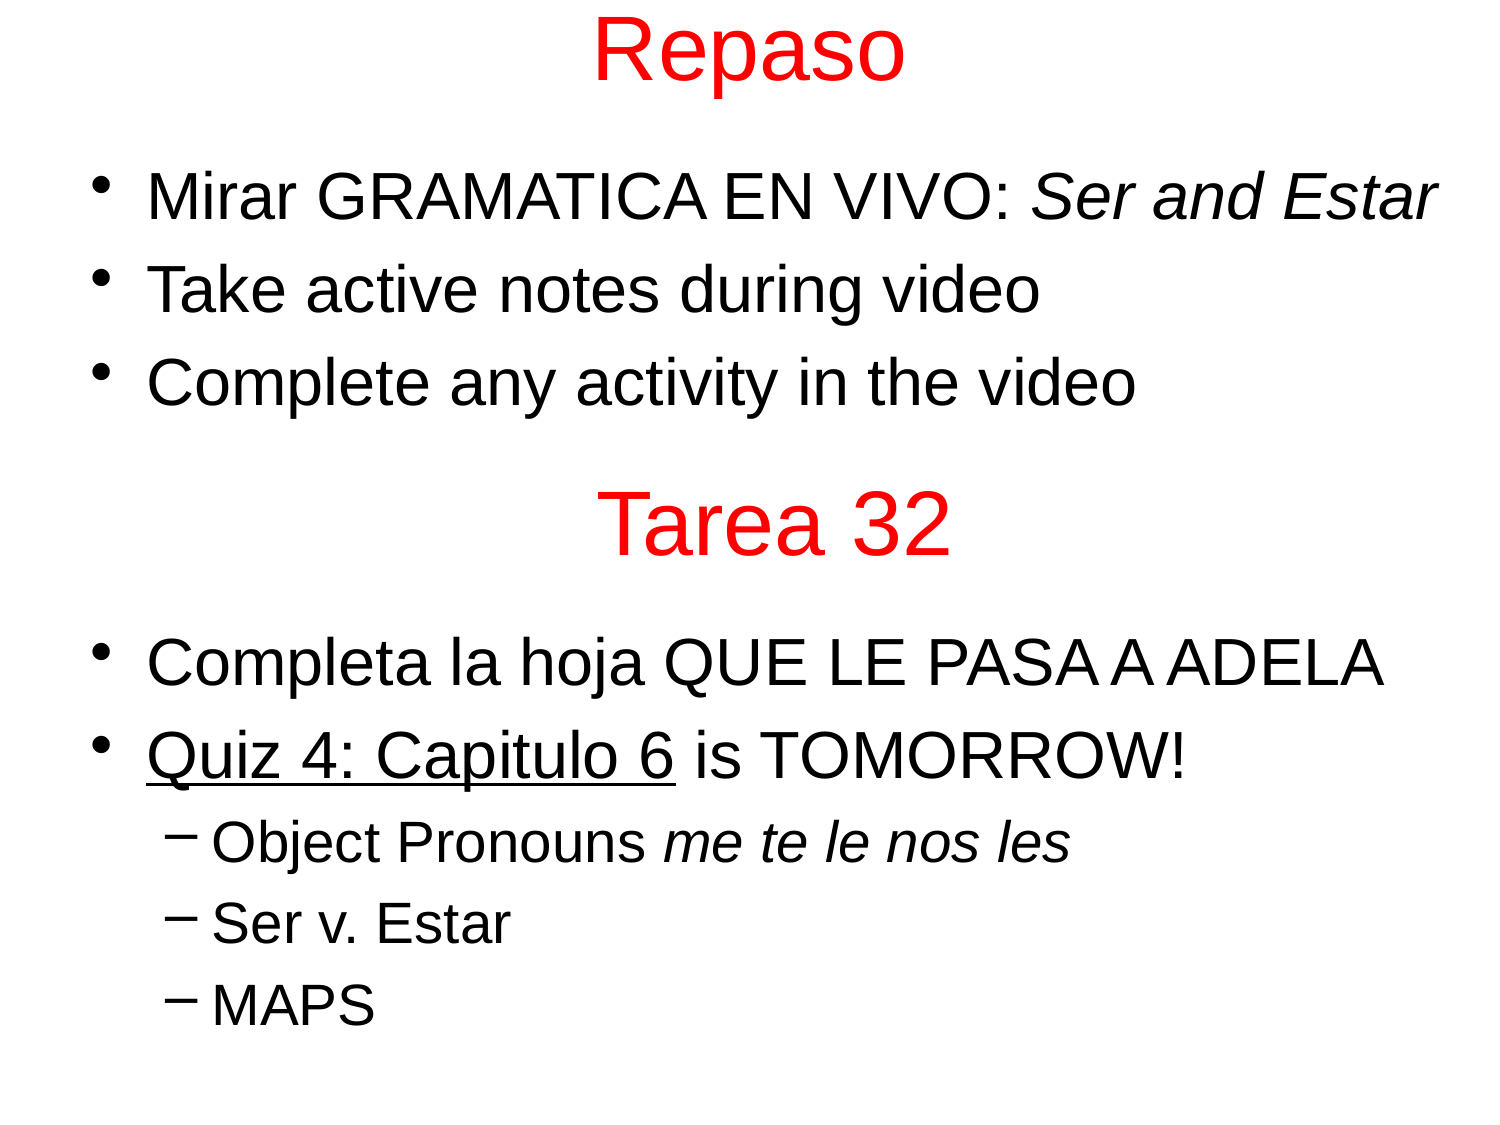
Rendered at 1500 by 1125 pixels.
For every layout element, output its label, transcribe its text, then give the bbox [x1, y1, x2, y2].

list Mirar GRAMATICA EN VIVO: Ser and Estar Take active notes during video Complete any activity in the video Completa la hoja QUE LE PASA A ADELA Quiz 4: Capitulo 6 is TOMORROW! Object Pronouns me te le nos les Ser v. Estar MAPS [75, 145, 1475, 888]
title Repaso [75, 0, 1425, 138]
text_box Tarea 32 [99, 425, 1450, 613]
